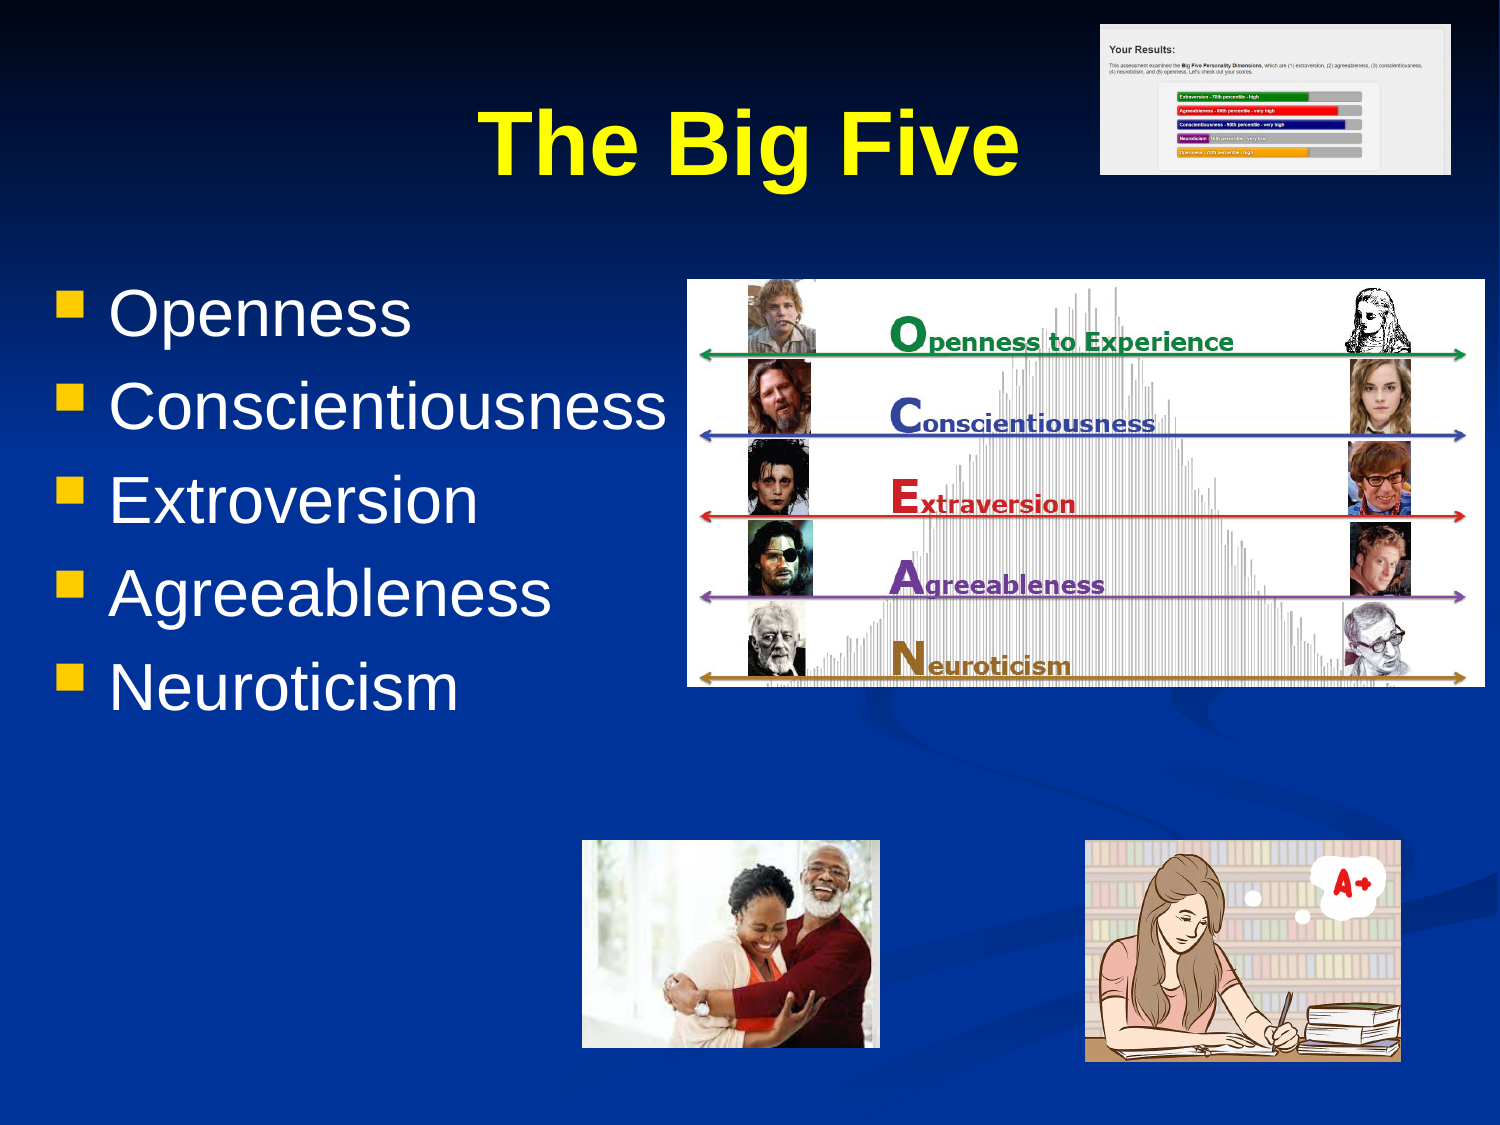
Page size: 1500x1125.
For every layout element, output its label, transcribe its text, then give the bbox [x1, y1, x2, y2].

list Openness Conscientiousness Extroversion Agreeableness Neuroticism [37, 262, 1425, 1005]
picture [1099, 24, 1451, 175]
title The Big Five [75, 45, 1425, 233]
picture [582, 840, 880, 1048]
picture [687, 279, 1485, 687]
picture [1085, 840, 1401, 1063]
